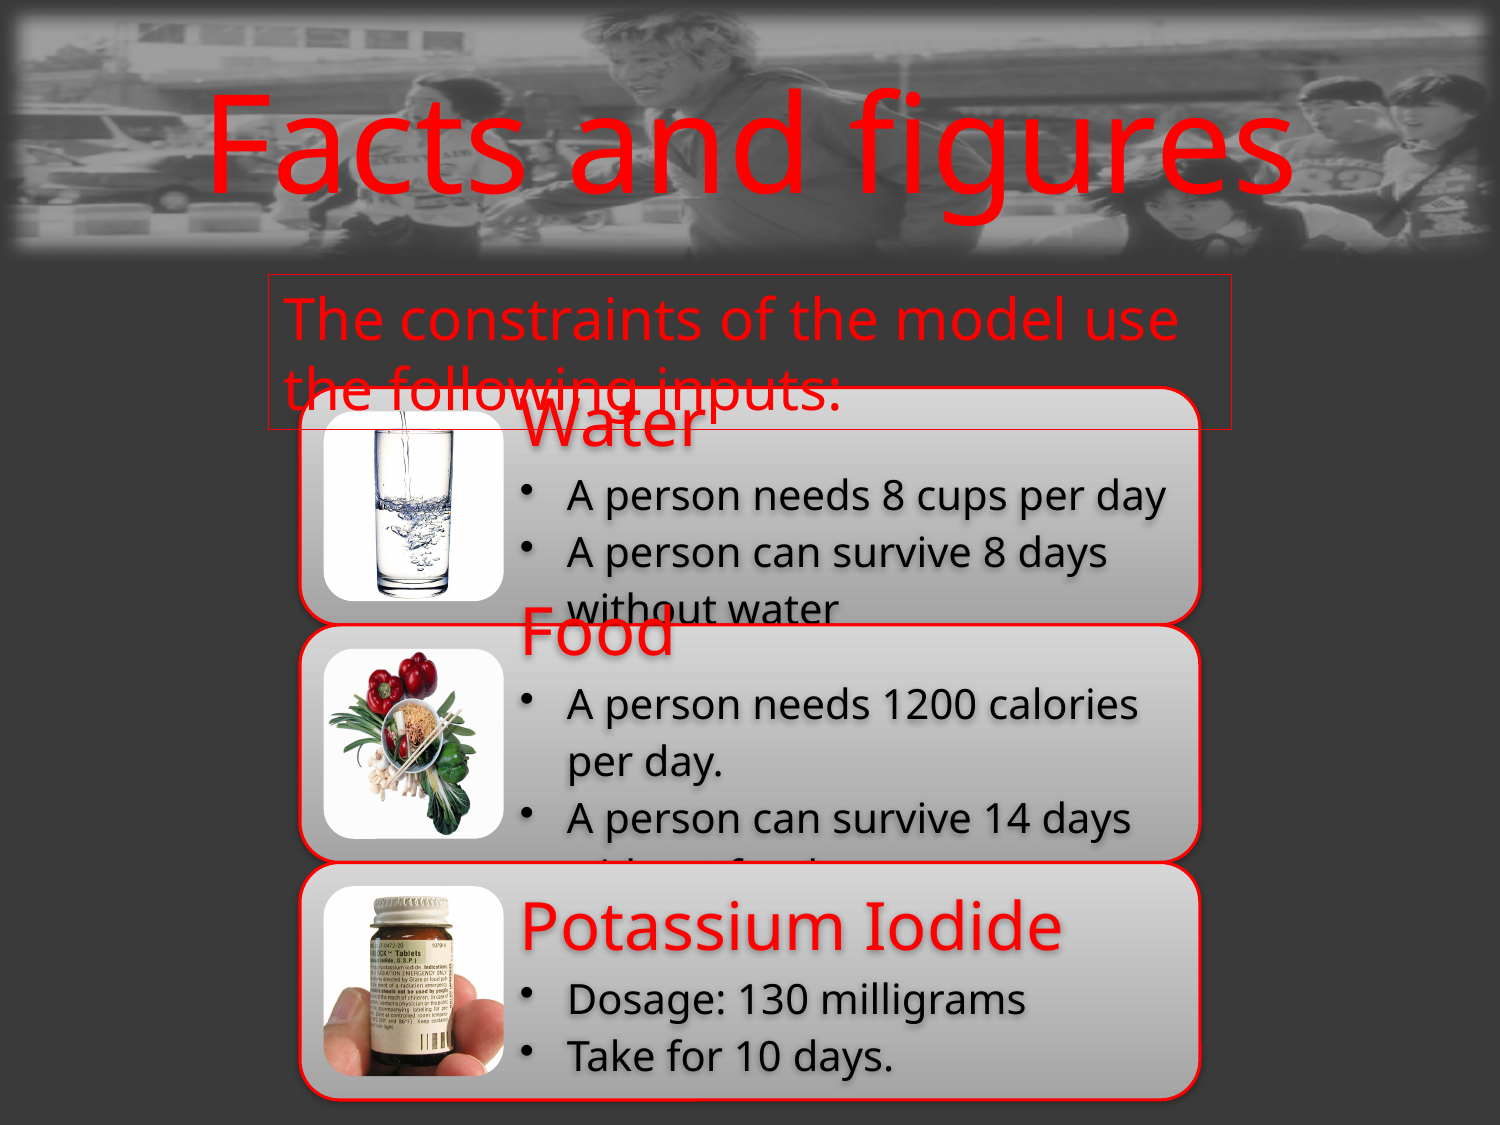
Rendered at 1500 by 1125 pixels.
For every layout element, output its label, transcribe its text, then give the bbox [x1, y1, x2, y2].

title Facts and figures [75, 45, 1425, 233]
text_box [299, 387, 1201, 1101]
text_box The constraints of the model use the following inputs: [268, 274, 1232, 430]
